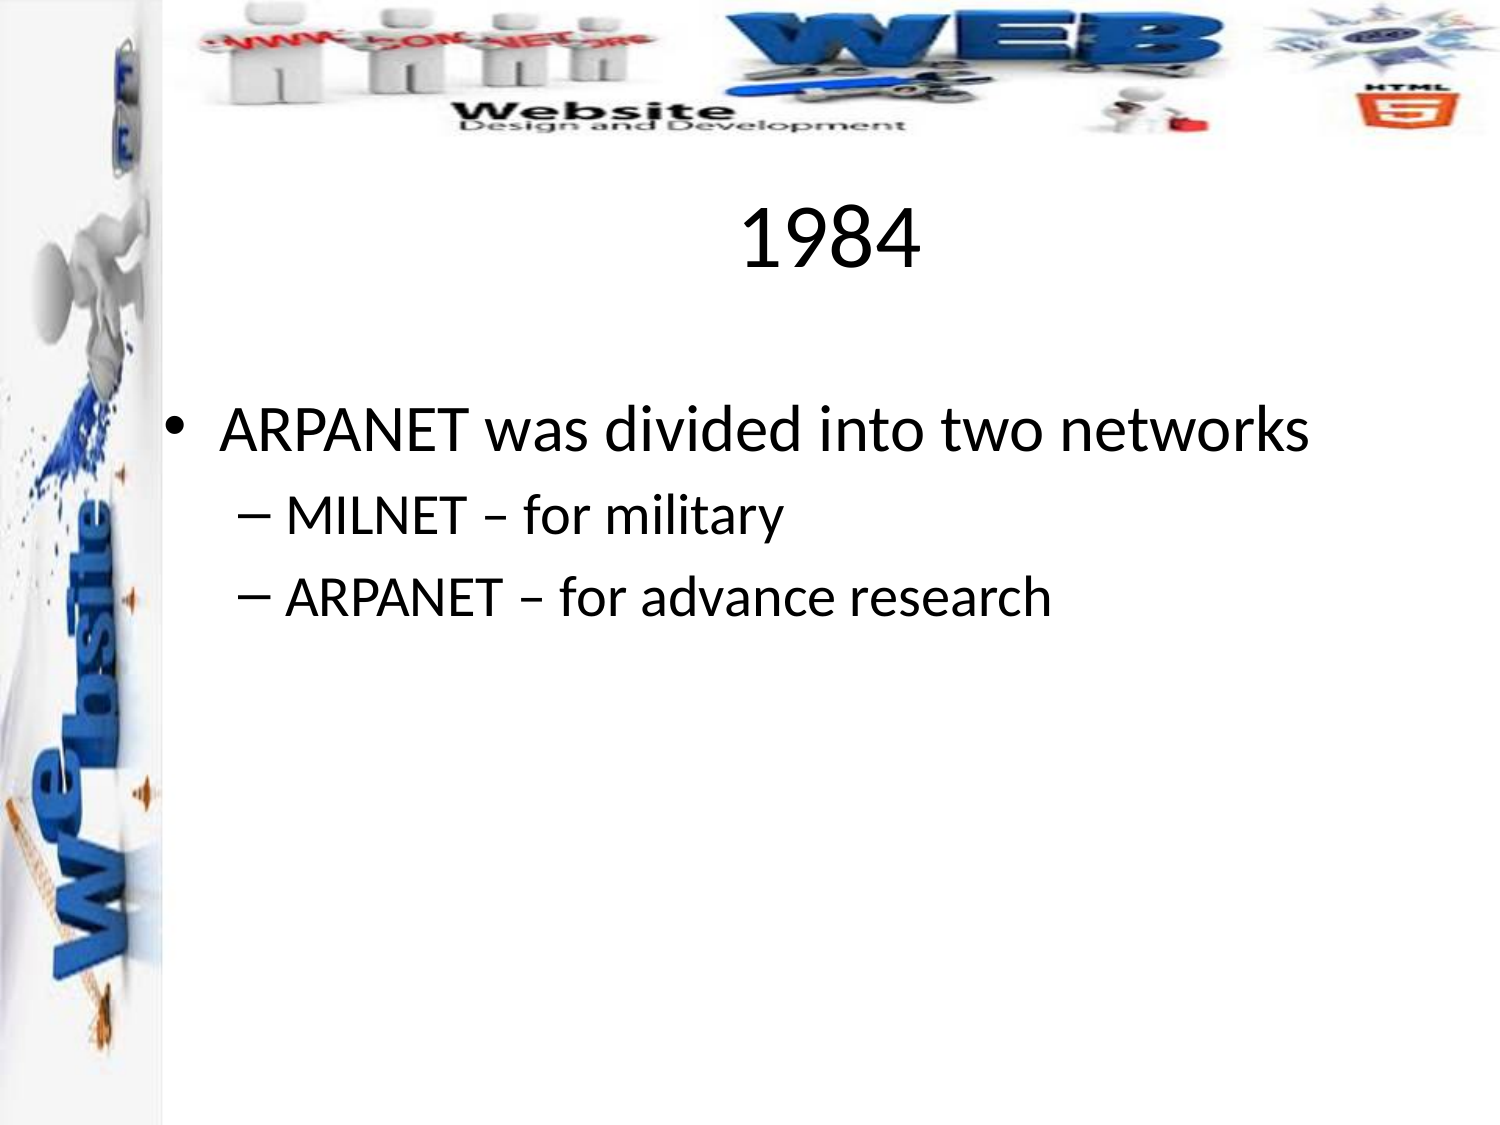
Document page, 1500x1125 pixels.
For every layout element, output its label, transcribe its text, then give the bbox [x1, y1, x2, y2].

title 1984 [154, 137, 1500, 325]
picture [0, 0, 1500, 1125]
list ARPANET was divided into two networks MILNET – for military ARPANET – for advance research [148, 376, 1498, 1120]
